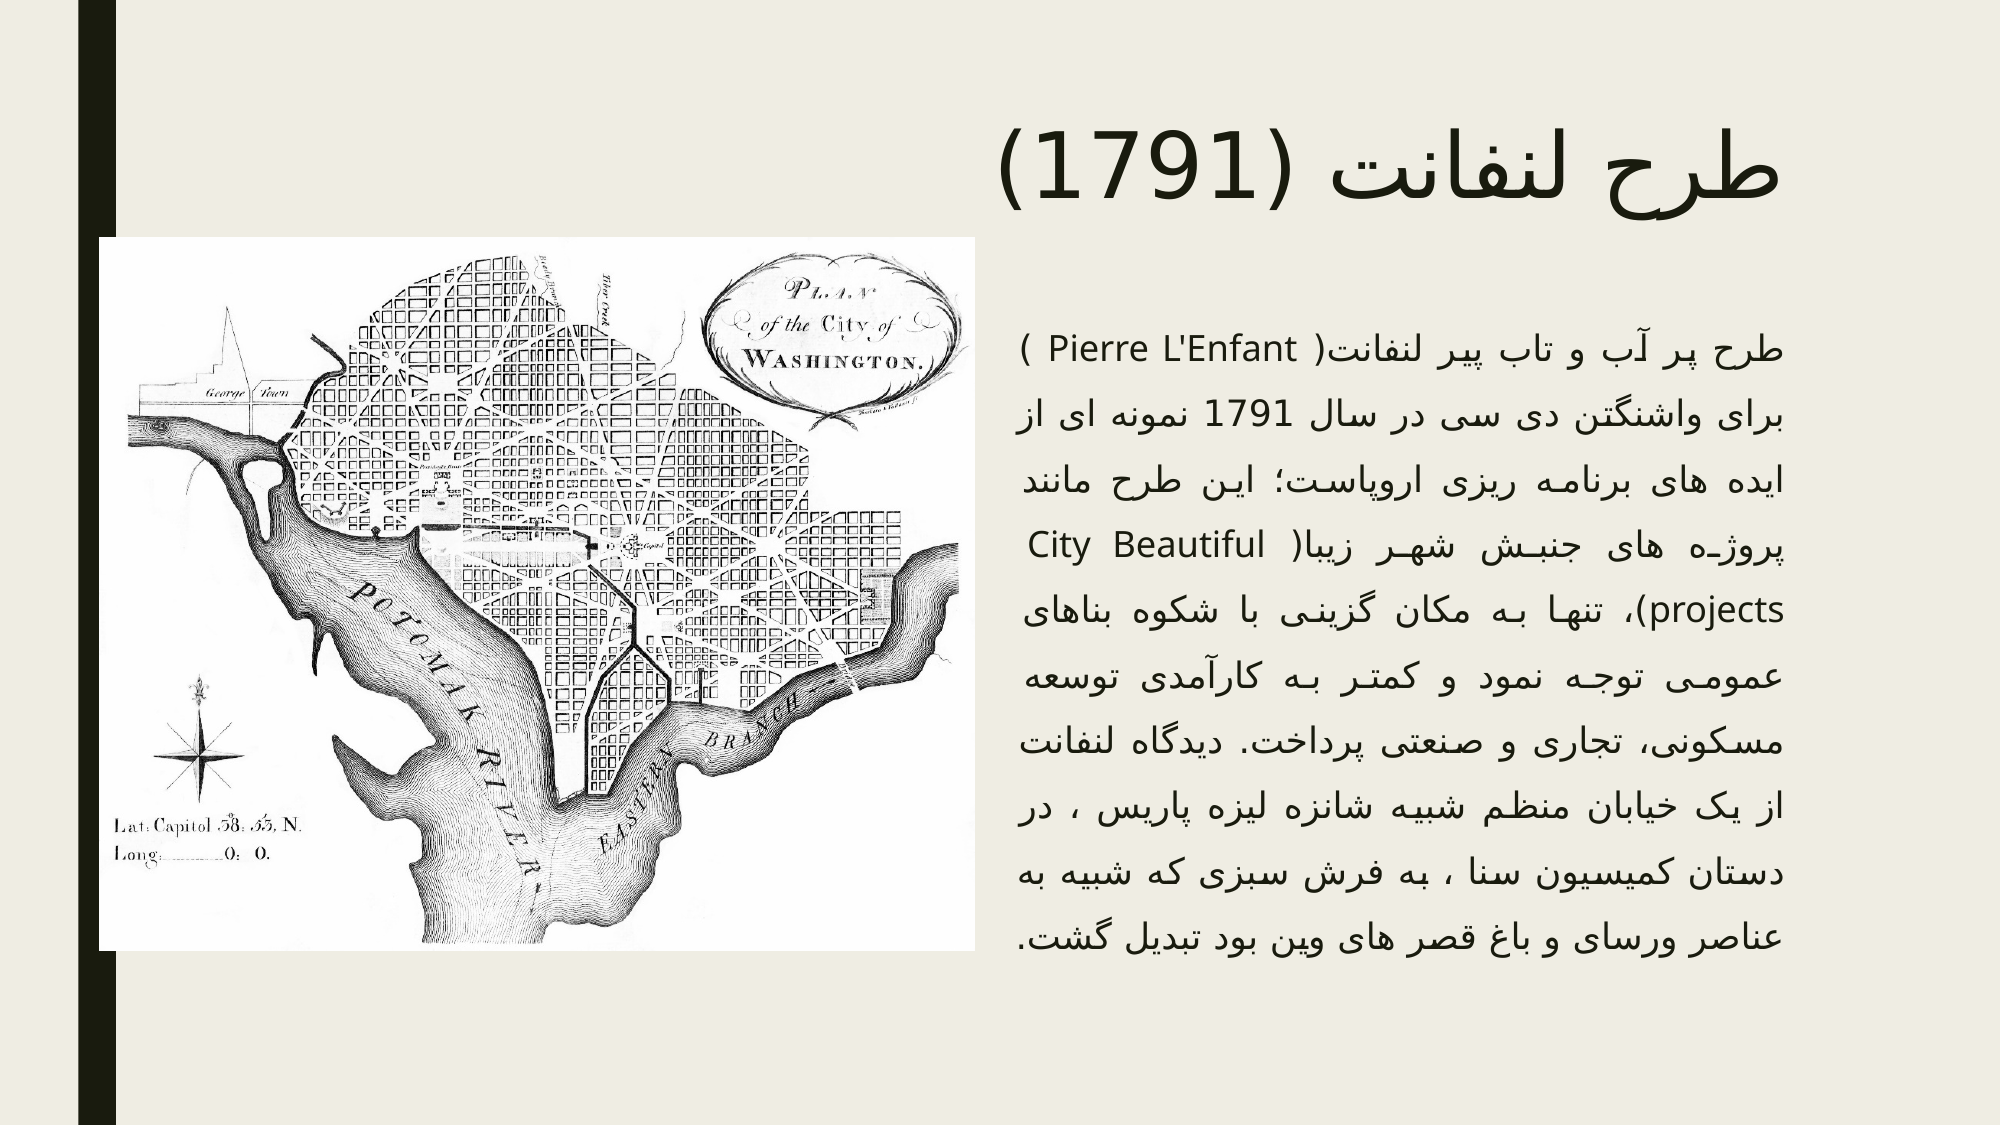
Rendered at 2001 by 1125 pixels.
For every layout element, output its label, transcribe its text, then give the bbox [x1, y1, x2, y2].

picture [99, 237, 975, 951]
title طرح لنفانت (1791) [225, 112, 1800, 357]
list طرح پر آب و تاب پیر لنفانت( Pierre L'Enfant ) برای واشنگتن دی سی در سال 1791 نمونه ای از ایده های برنامه ریزی اروپاست؛ این طرح مانند پروژه های جنبش شهر زیبا( City Beautiful projects)، تنها به مکان گزینی با شکوه بناهای عمومی توجه نمود و کمتر به کارآمدی توسعه مسکونی، تجاری و صنعتی پرداخت. دیدگاه لنفانت از یک خیابان منظم شبیه شانزه لیزه پاریس ، در دستان کمیسیون سنا ، به فرش سبزی که شبیه به عناصر ورسای و باغ قصر های وین بود تبدیل گشت. [999, 295, 1800, 996]
